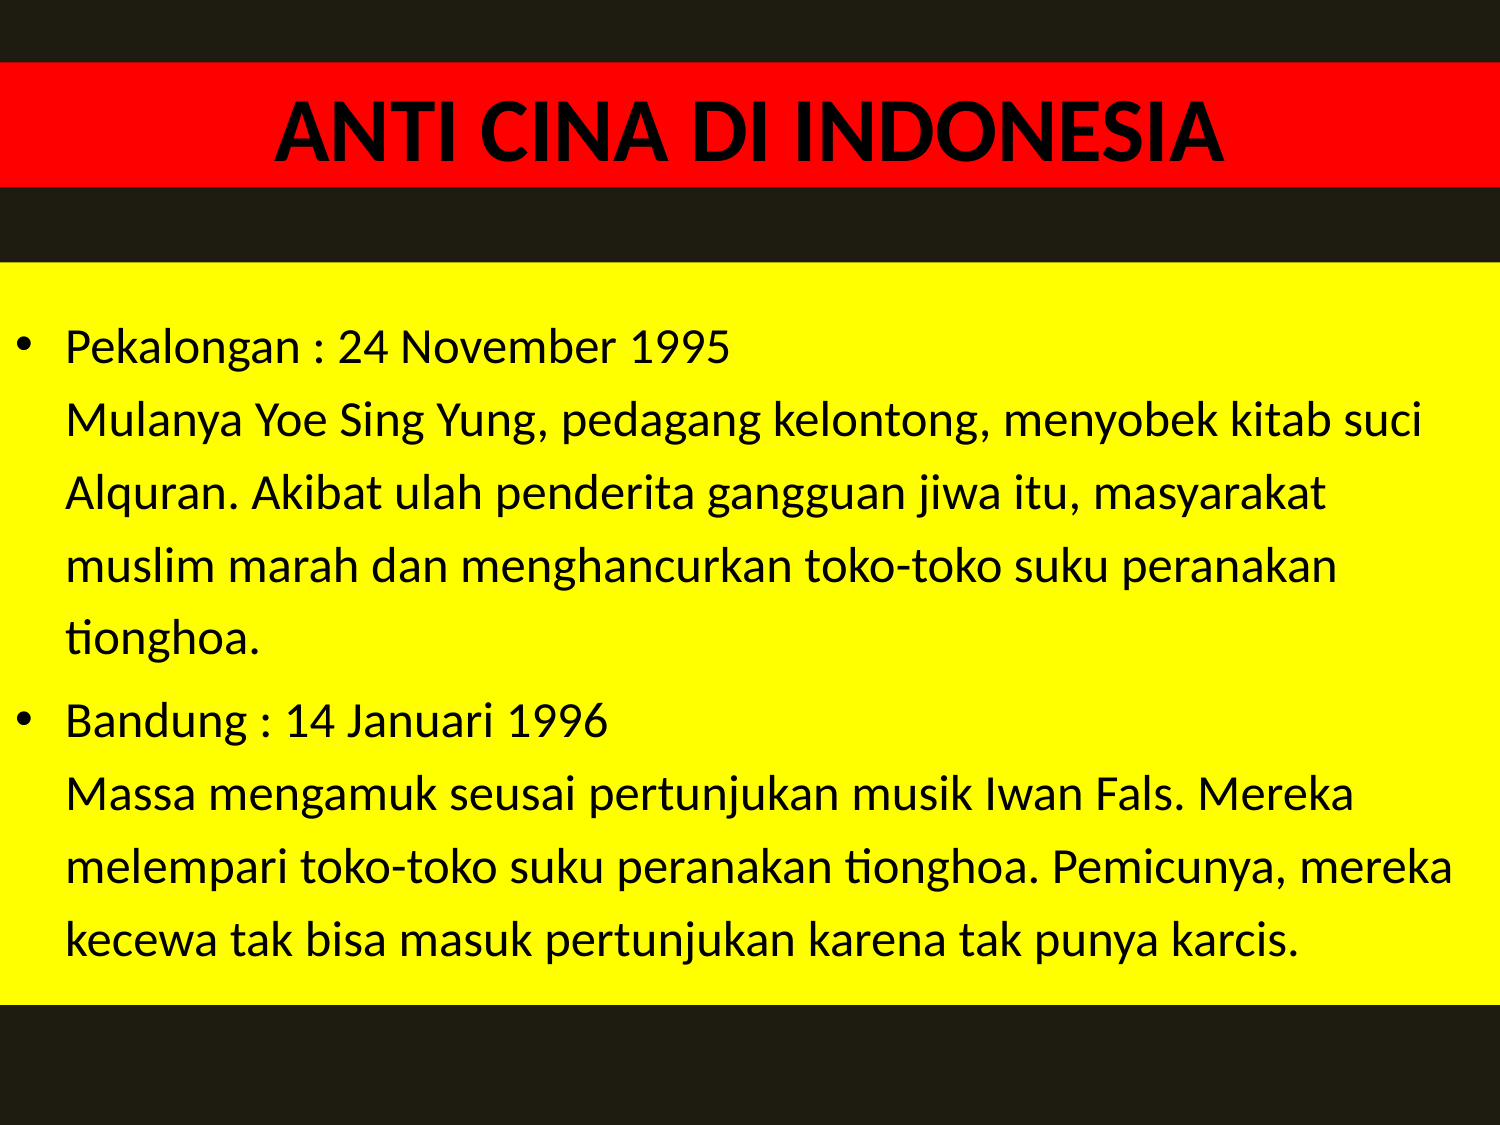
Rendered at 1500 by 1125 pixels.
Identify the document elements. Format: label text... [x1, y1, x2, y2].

list Pekalongan : 24 November 1995 Mulanya Yoe Sing Yung, pedagang kelontong, menyobek kitab suci Alquran. Akibat ulah penderita gangguan jiwa itu, masyarakat muslim marah dan menghancurkan toko-toko suku peranakan tionghoa. Bandung : 14 Januari 1996 Massa mengamuk seusai pertunjukan musik Iwan Fals. Mereka melempari toko-toko suku peranakan tionghoa. Pemicunya, mereka kecewa tak bisa masuk pertunjukan karena tak punya karcis. [0, 262, 1500, 1005]
text_box ANTI CINA DI INDONESIA [0, 62, 1500, 188]
